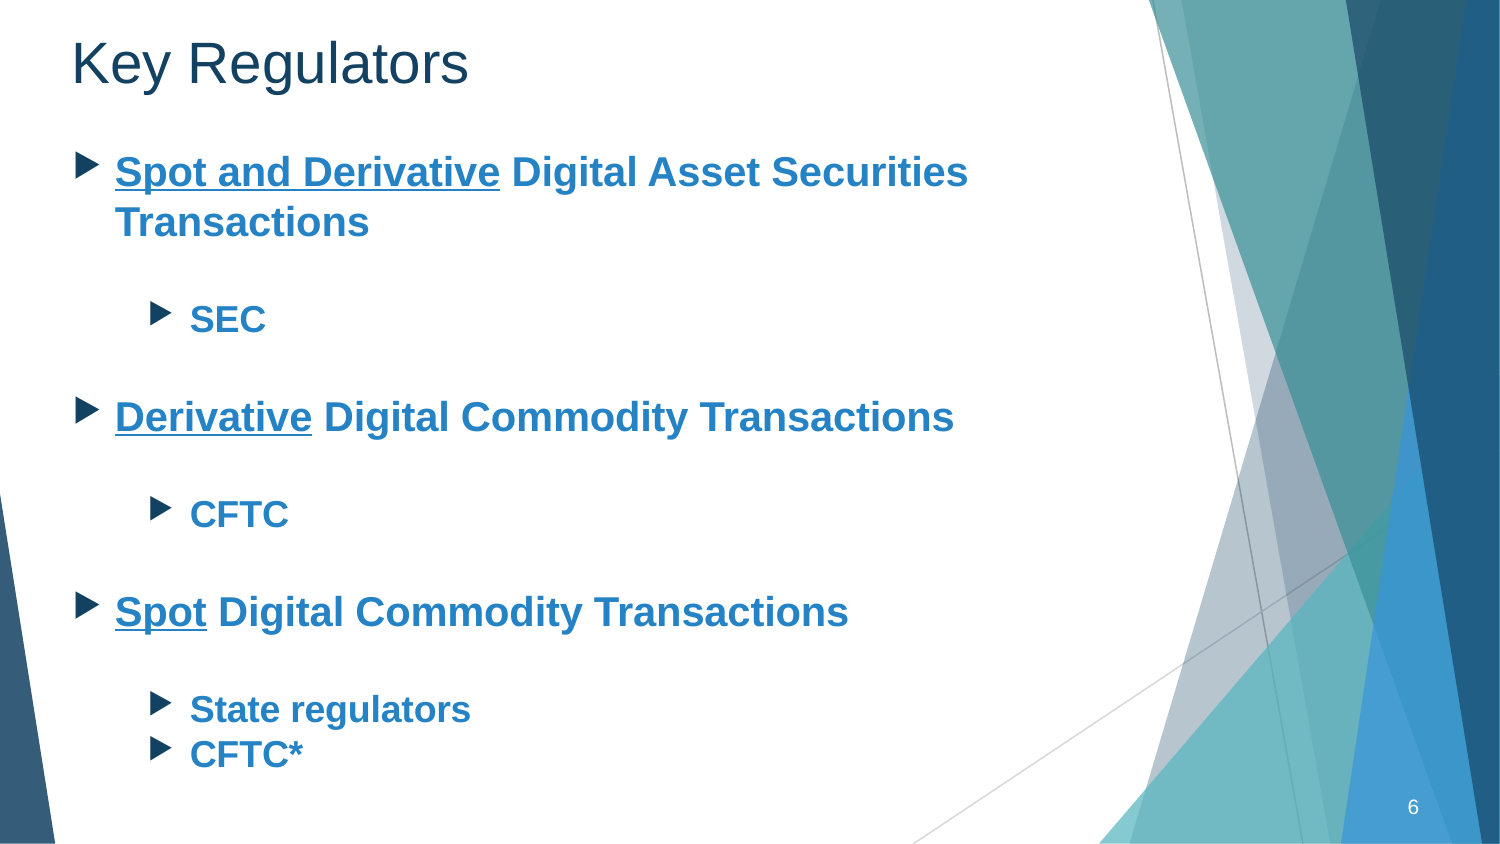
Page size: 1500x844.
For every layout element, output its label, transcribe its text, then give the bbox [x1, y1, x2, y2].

slide_number 6 [1394, 793, 1428, 844]
list Spot and Derivative Digital Asset Securities Transactions SEC Derivative Digital Commodity Transactions CFTC Spot Digital Commodity Transactions State regulators CFTC* [70, 142, 1139, 844]
title Key Regulators [69, 16, 1139, 166]
